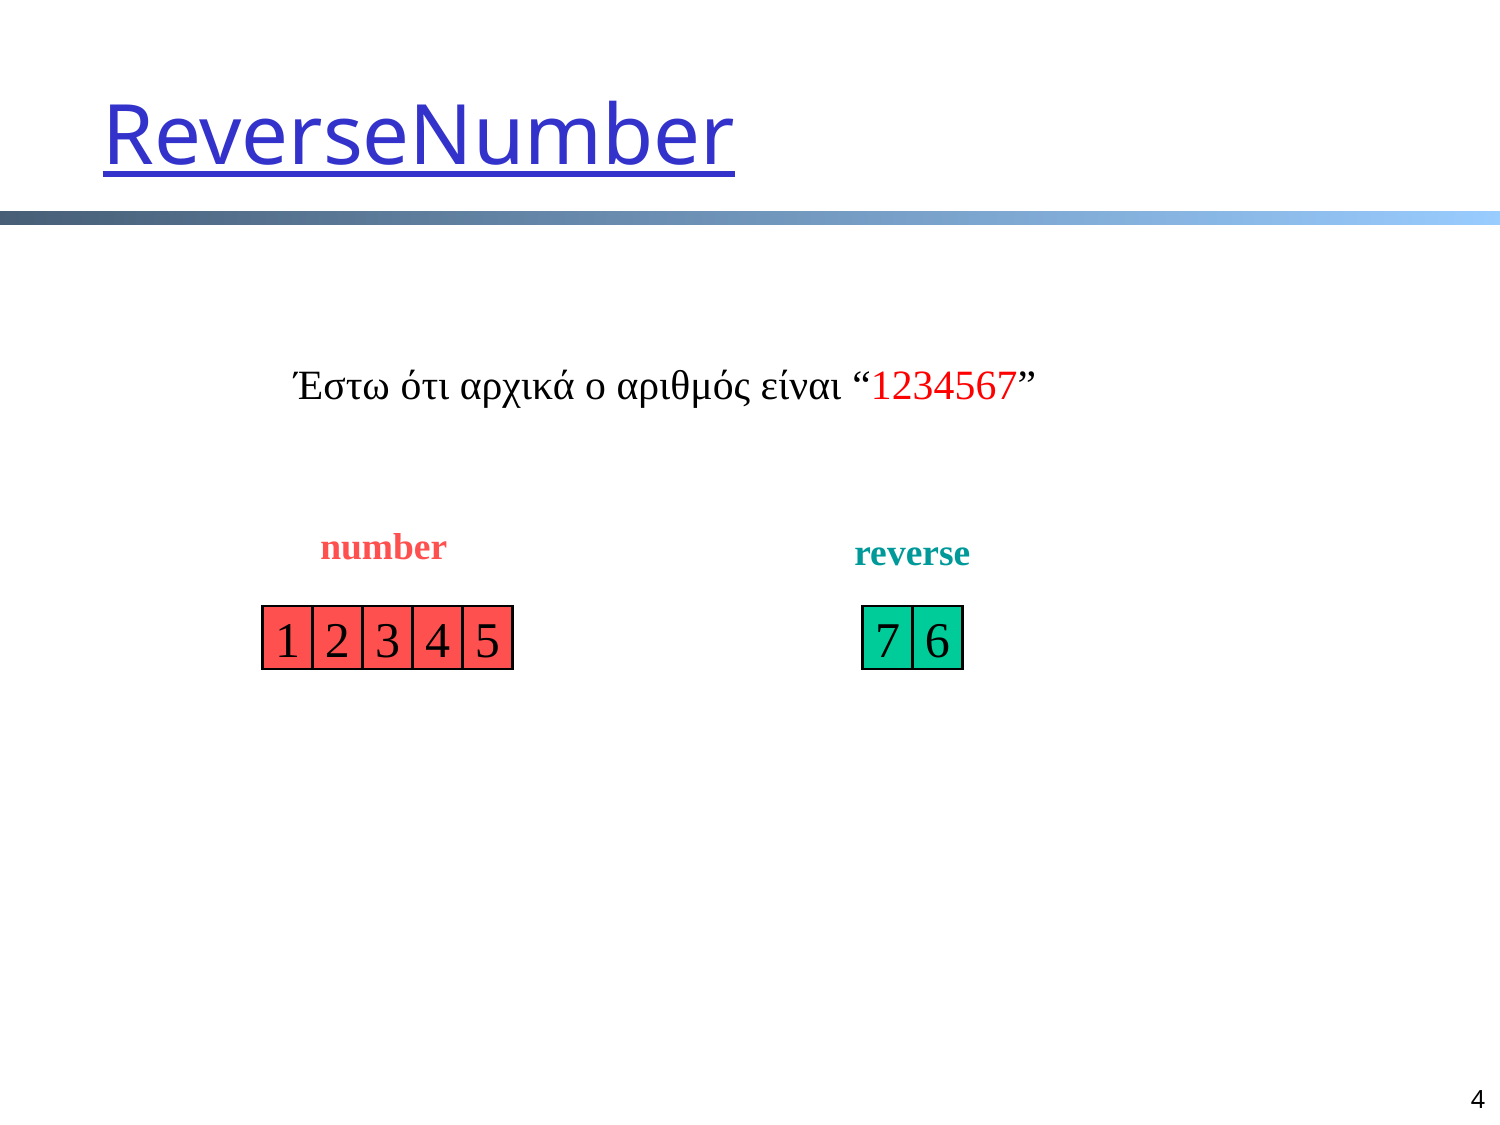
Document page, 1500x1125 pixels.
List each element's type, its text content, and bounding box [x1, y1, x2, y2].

text_box reverse [839, 520, 986, 581]
text_box number [305, 514, 463, 574]
title ReverseNumber [87, 37, 1363, 225]
text_box 4 [413, 606, 463, 669]
text_box 1 [262, 606, 312, 669]
text_box Έστω ότι αρχικά ο αριθμός είναι “1234567” [279, 350, 1062, 415]
text_box 3 [362, 606, 413, 669]
text_box 6 [912, 606, 963, 669]
text_box 5 [463, 606, 513, 669]
text_box 2 [312, 606, 362, 669]
slide_number 4 [1150, 1049, 1500, 1125]
text_box 7 [862, 606, 912, 669]
